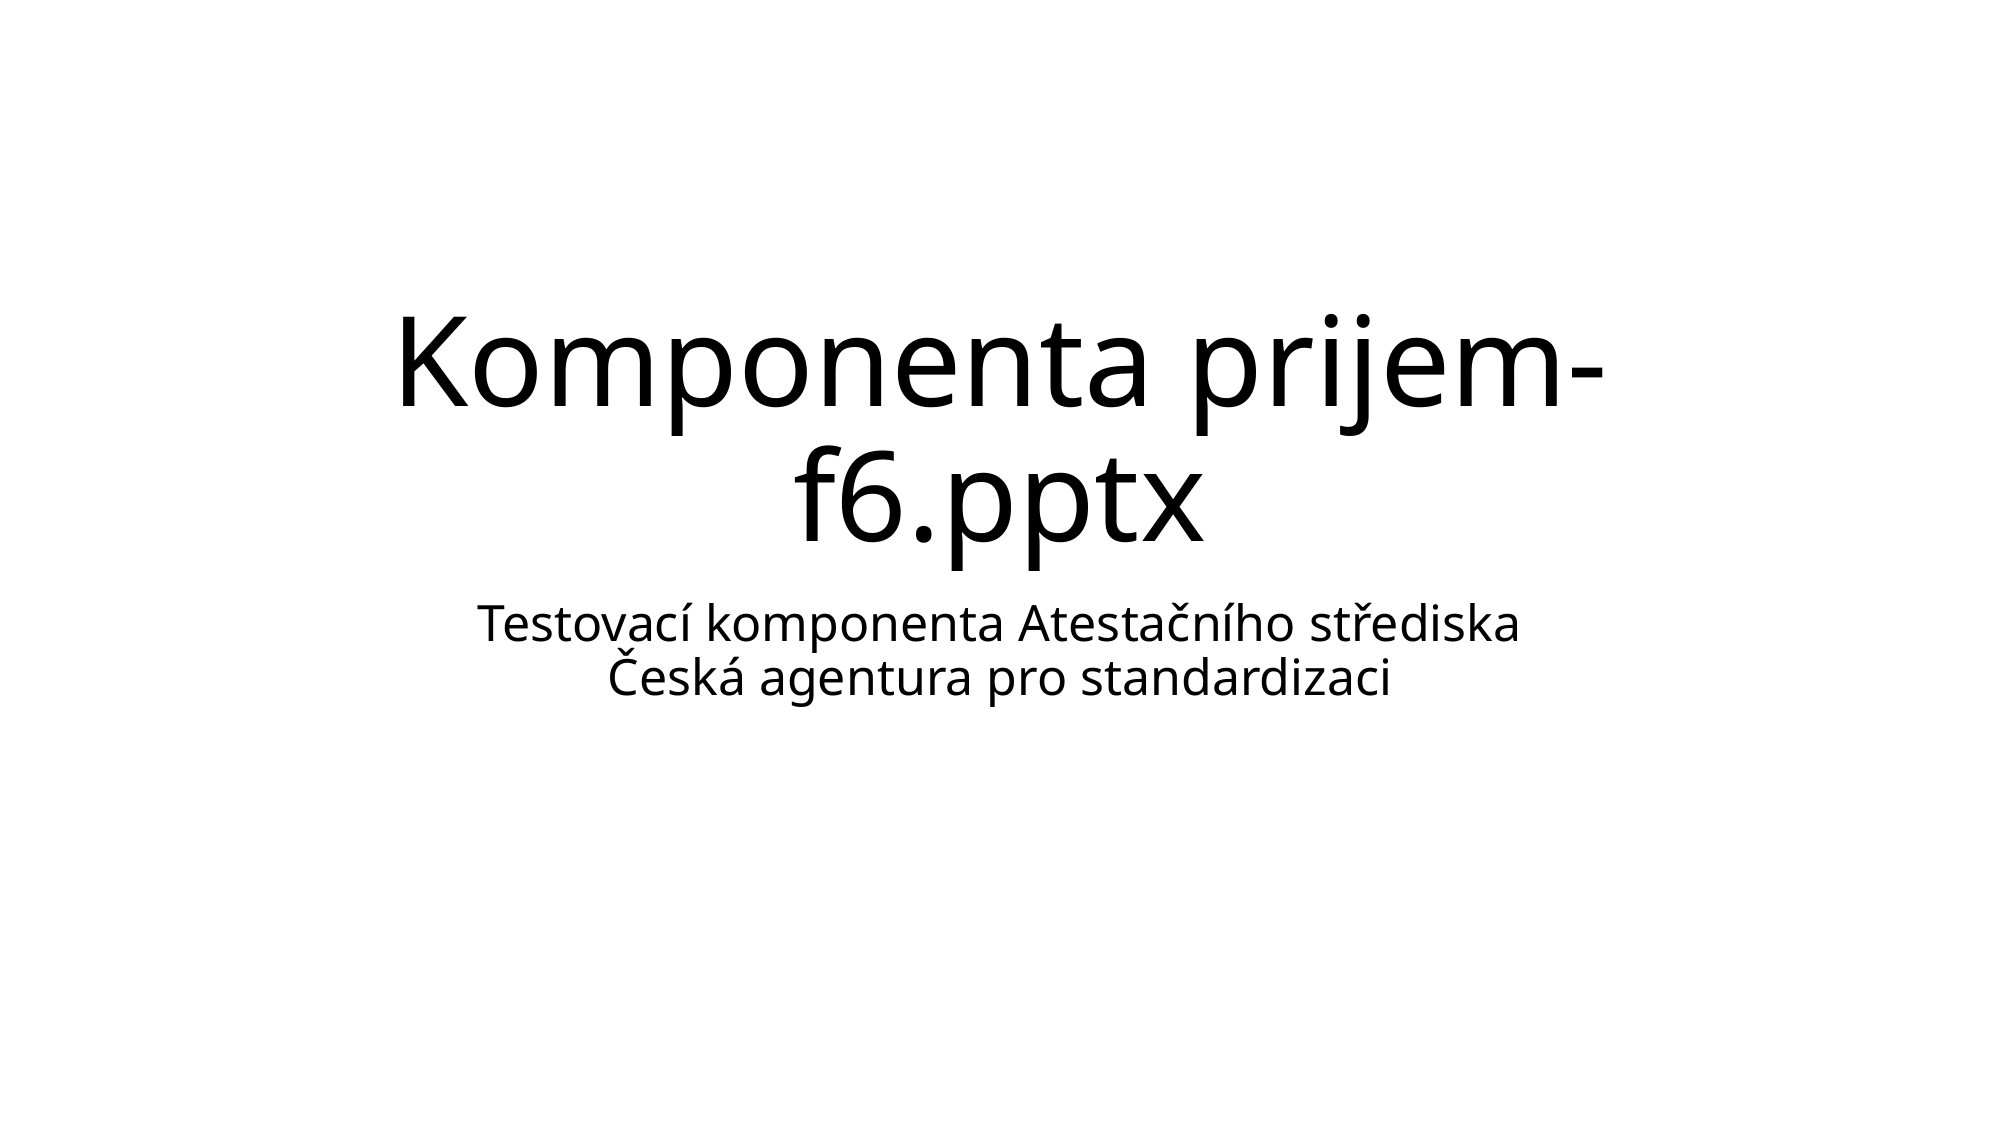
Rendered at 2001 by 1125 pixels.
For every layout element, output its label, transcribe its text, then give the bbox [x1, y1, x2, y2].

title Komponenta prijem-f6.pptx [249, 184, 1750, 576]
subtitle Testovací komponenta Atestačního střediska Česká agentura pro standardizaci [249, 590, 1750, 863]
